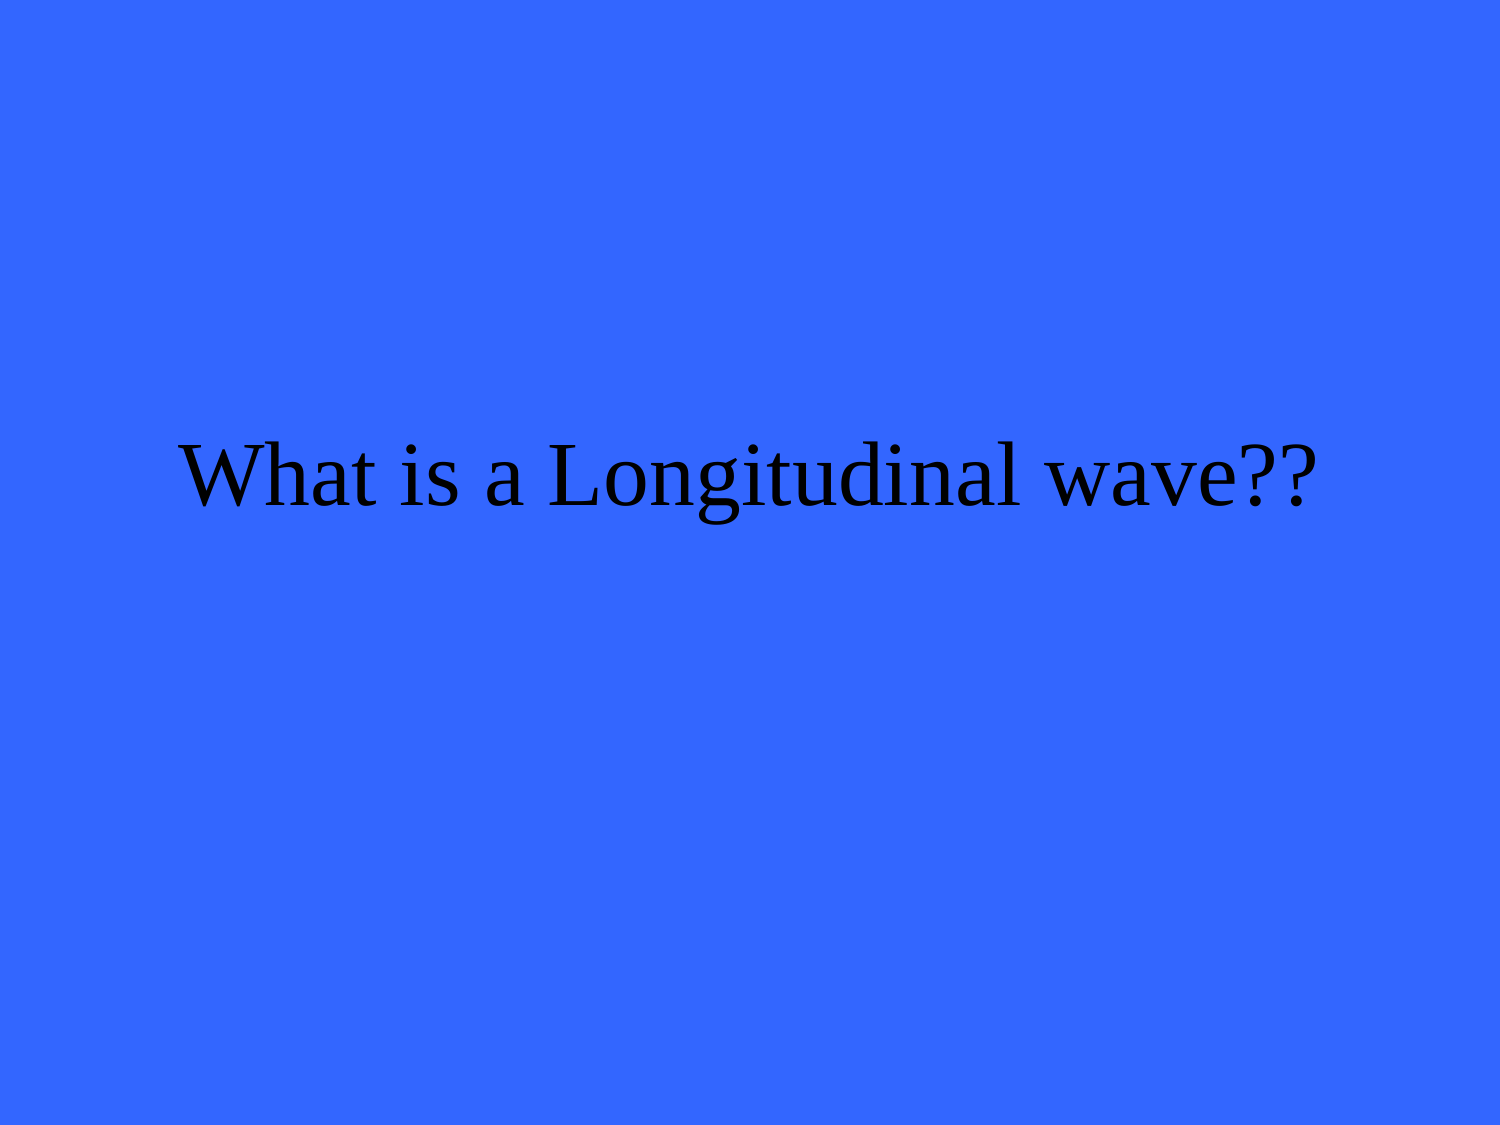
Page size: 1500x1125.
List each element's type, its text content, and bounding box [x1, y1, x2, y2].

title What is a Longitudinal wave?? [112, 374, 1388, 563]
